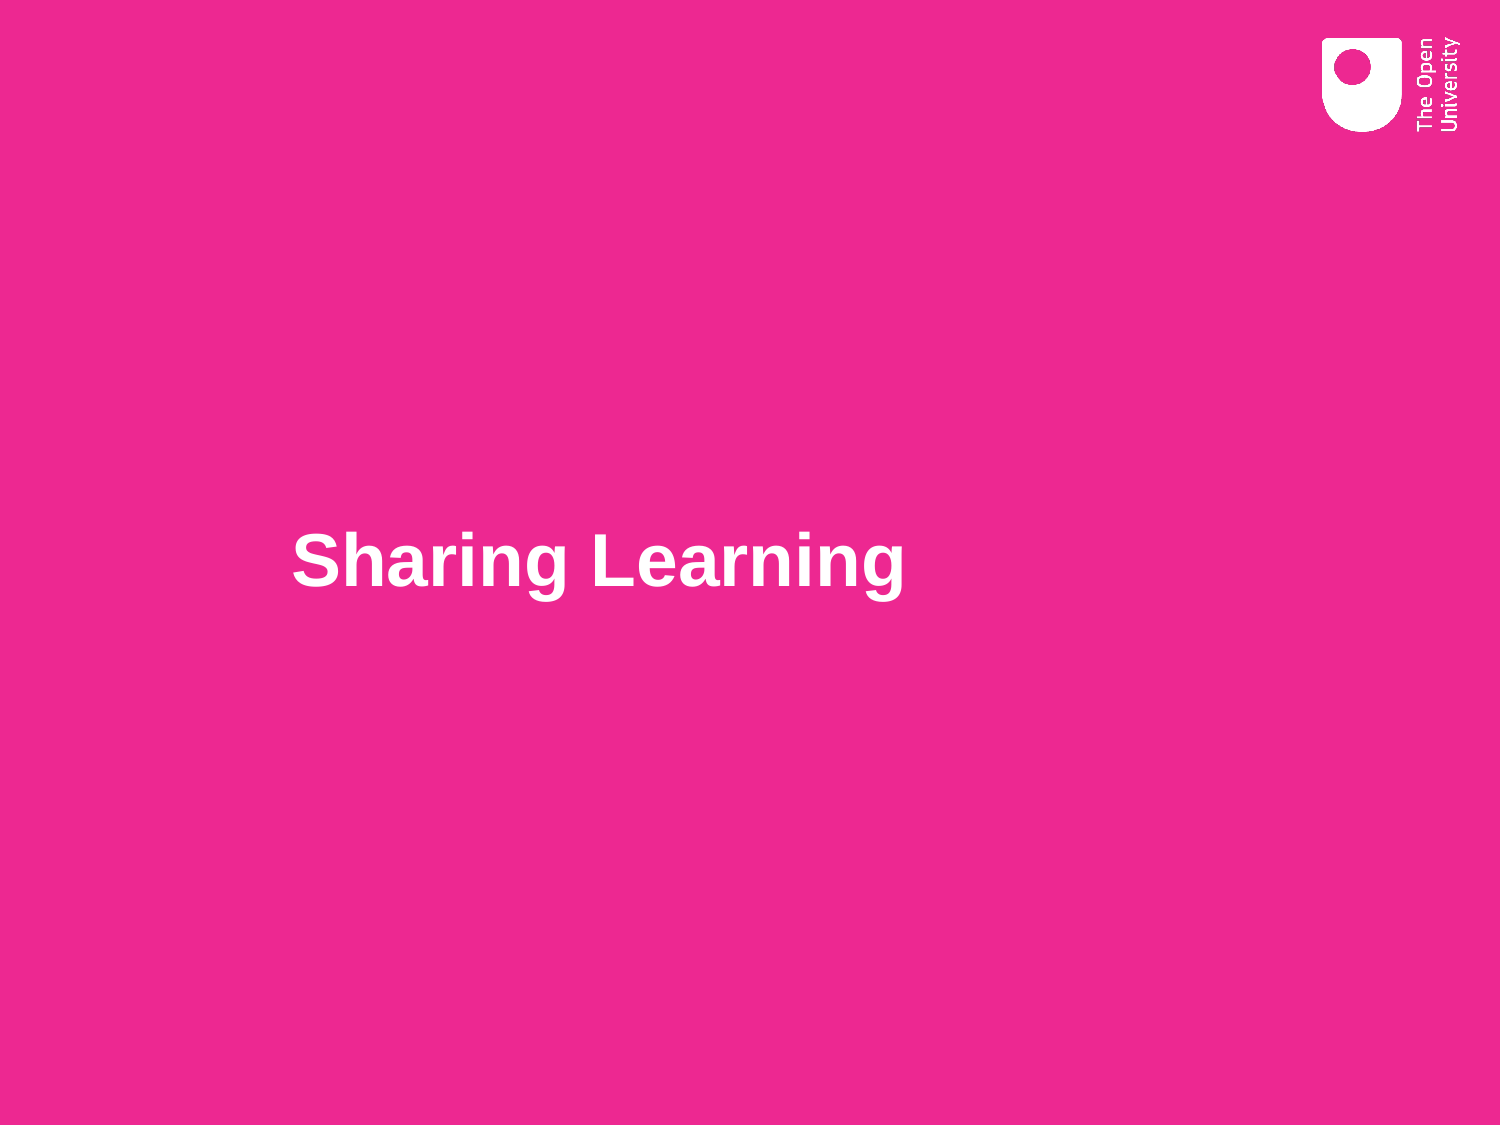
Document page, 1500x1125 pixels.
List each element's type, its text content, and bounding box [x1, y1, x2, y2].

picture [1322, 37, 1460, 132]
title Sharing Learning [291, 521, 1177, 604]
